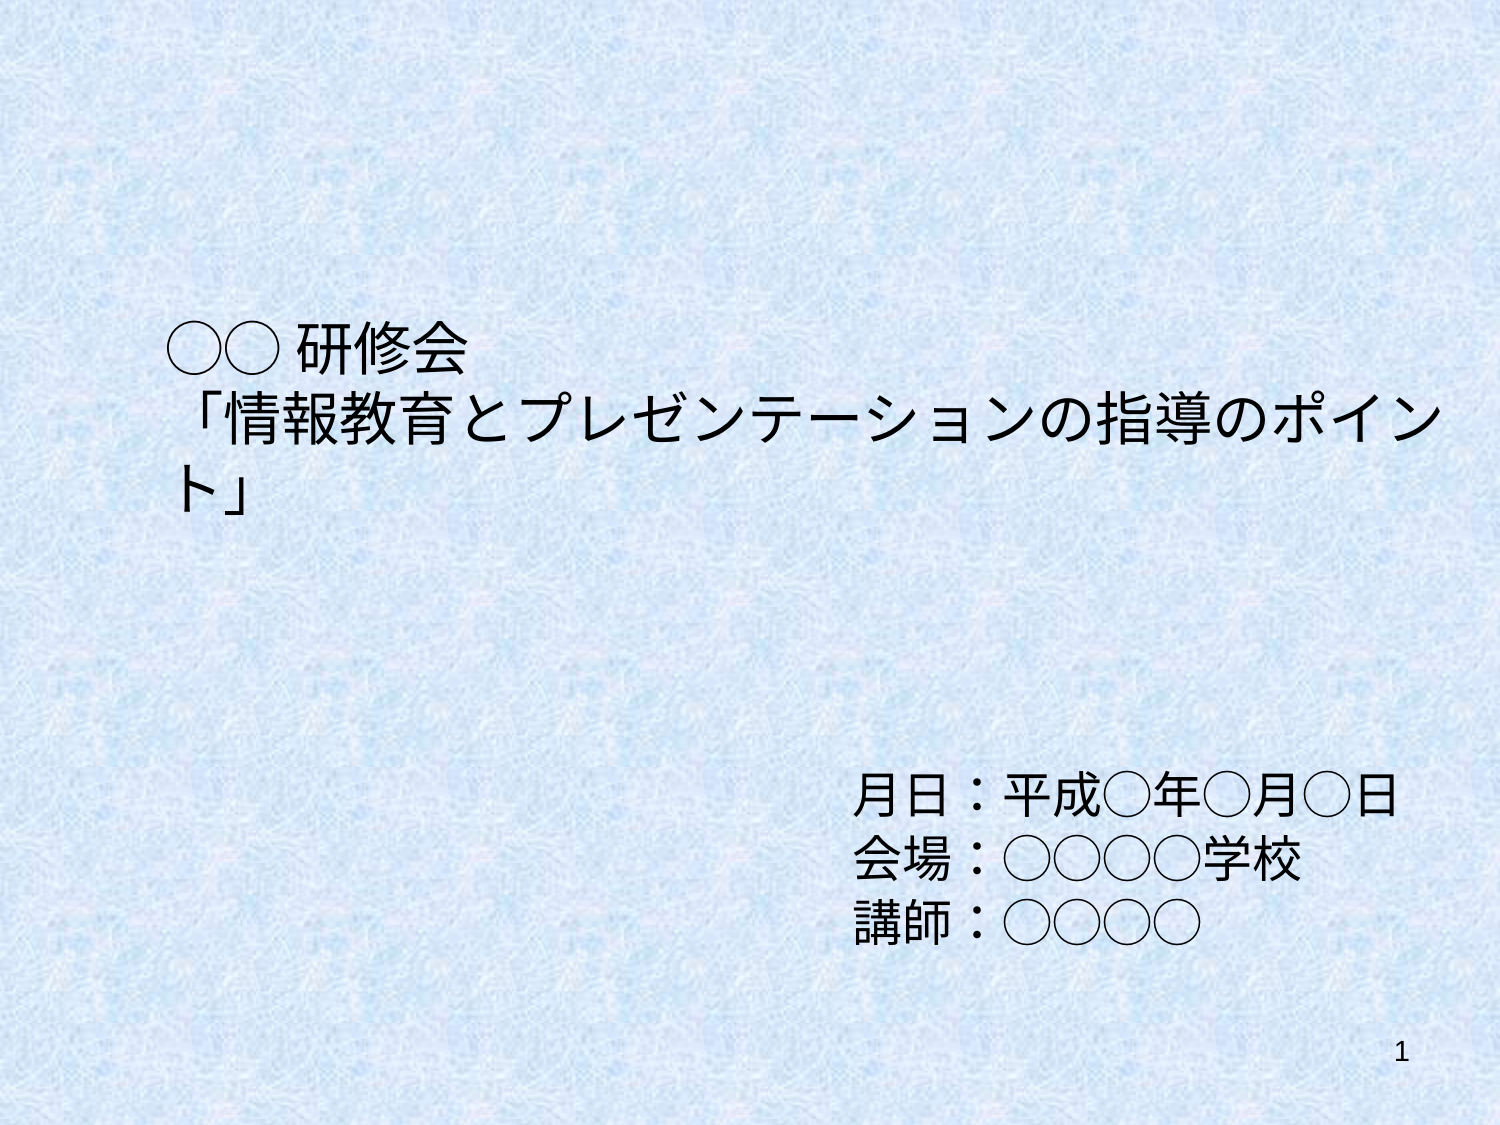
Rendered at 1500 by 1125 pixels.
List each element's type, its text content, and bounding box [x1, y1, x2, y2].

slide_number 1 [1074, 1024, 1426, 1103]
subtitle 月日：平成◯年◯月◯日 会場：◯◯◯◯学校 講師：◯◯◯◯ [837, 762, 1425, 1010]
picture [0, 0, 1500, 1125]
title ◯◯研修会 「情報教育とプレゼンテーションの指導のポイント」 [150, 287, 1475, 548]
